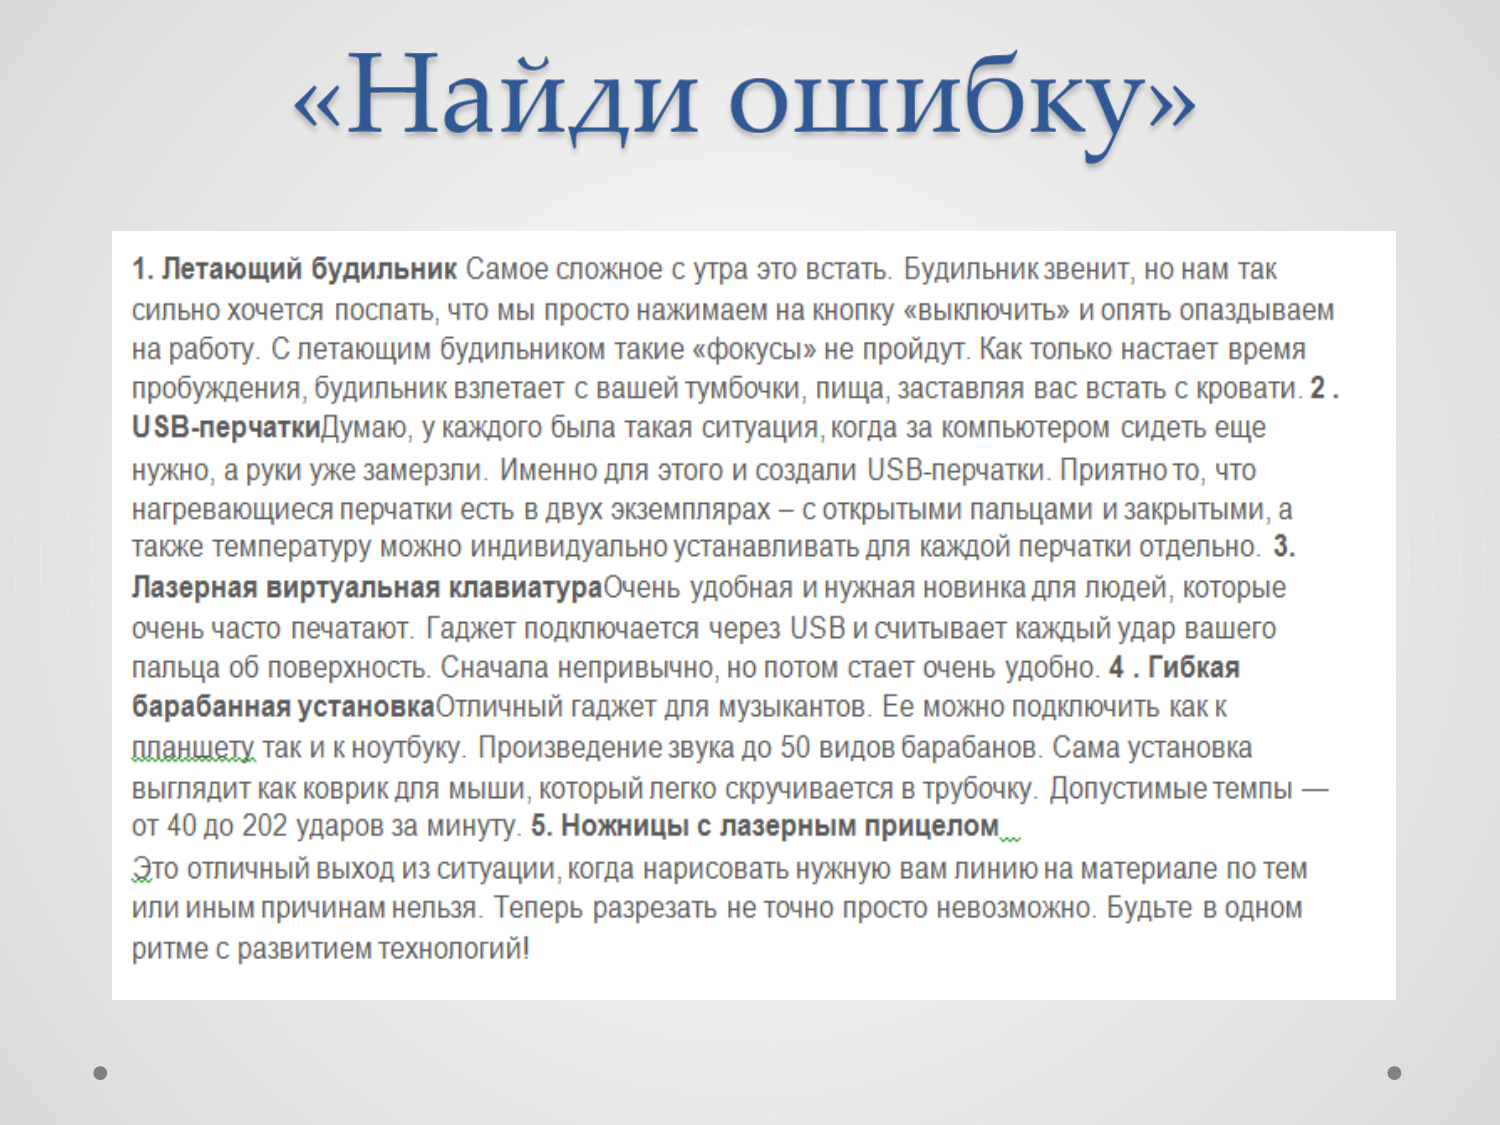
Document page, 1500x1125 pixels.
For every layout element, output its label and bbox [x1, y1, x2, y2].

picture [70, 0, 1421, 1000]
